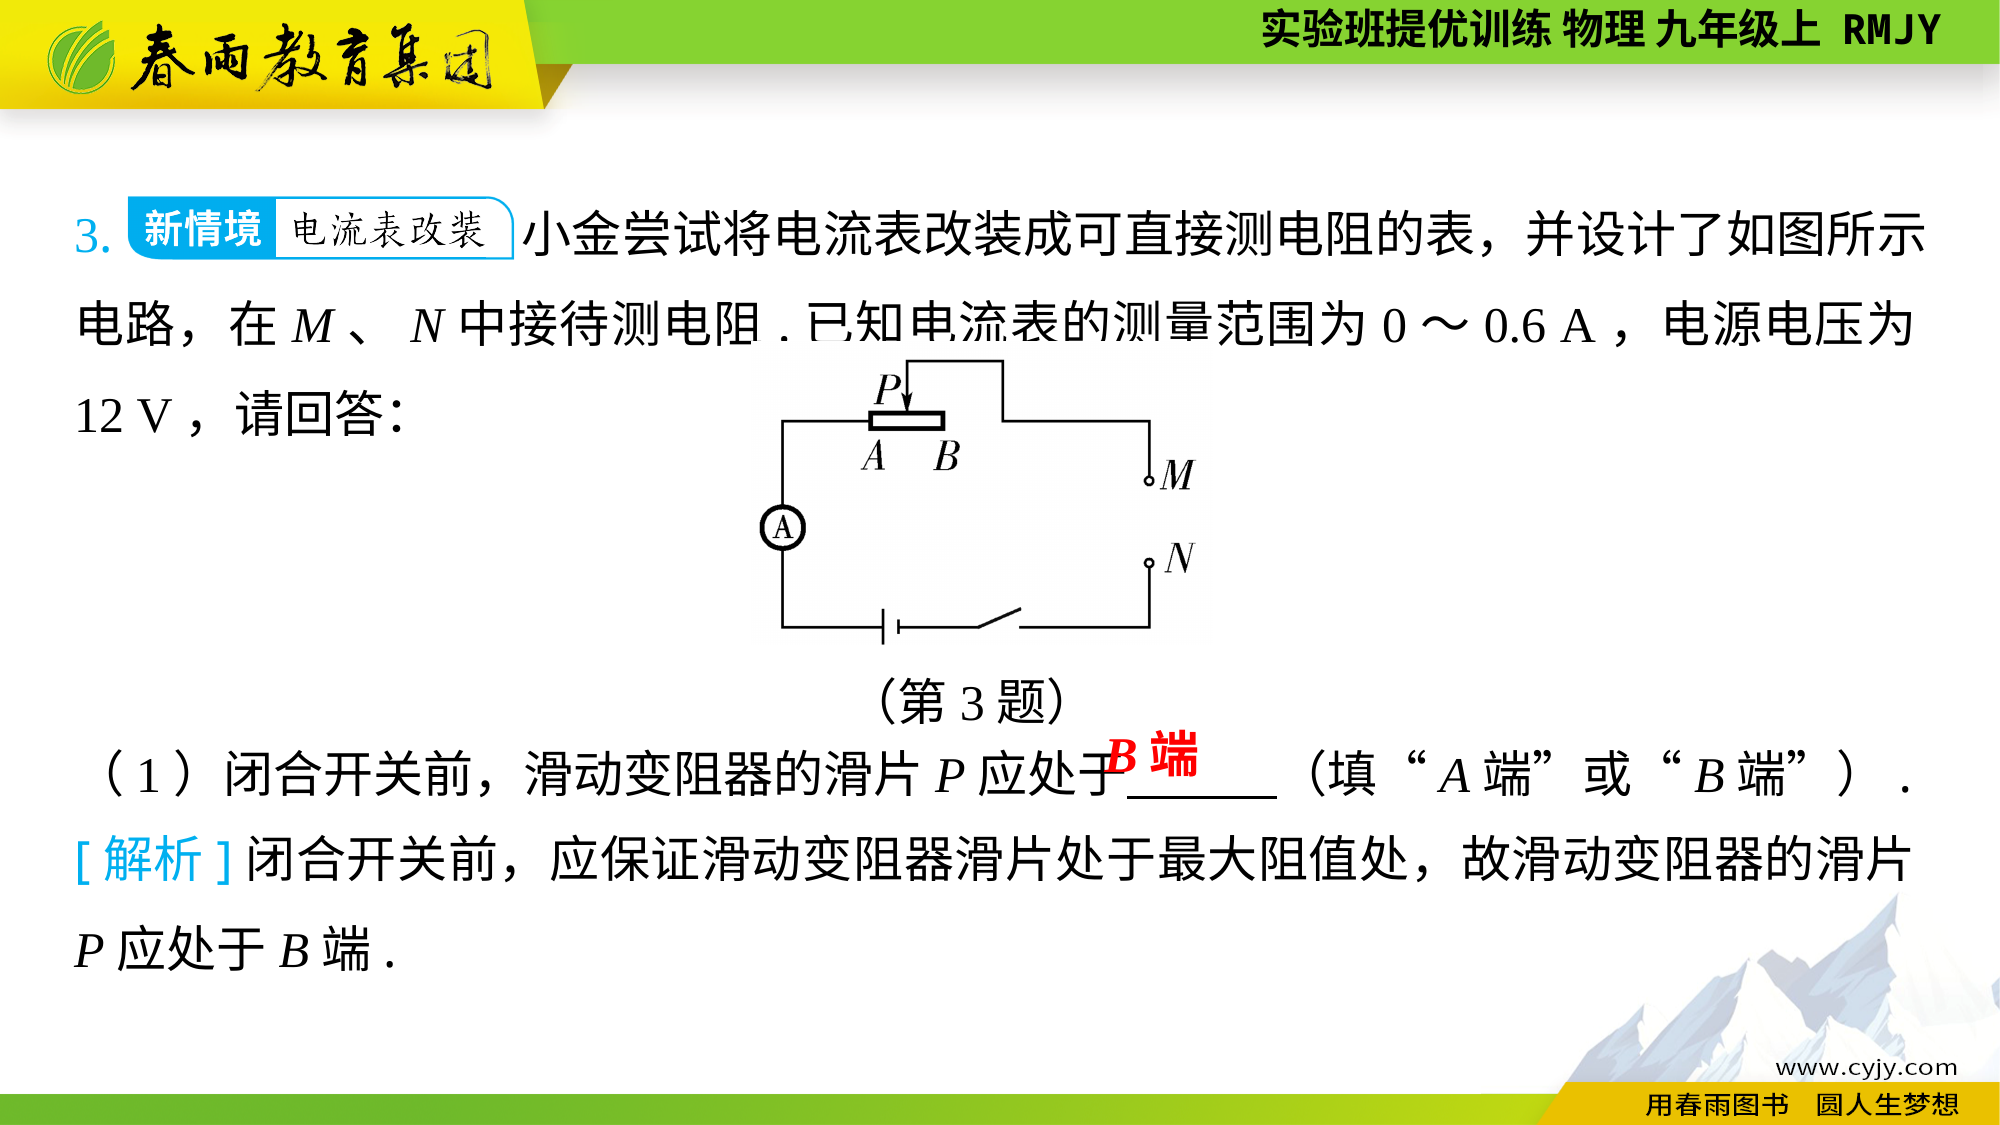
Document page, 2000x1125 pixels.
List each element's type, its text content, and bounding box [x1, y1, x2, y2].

list 3. 小金尝试将电流表改装成可直接测电阻的表，并设计了如图所示电路，在M、N中接待测电阻.已知电流表的测量范围为0～0.6 A，电源电压为12 V，请回答： （1）闭合开关前，滑动变阻器的滑片P应处于 （填“A端”或“B端”）. [59, 164, 1944, 790]
picture [0, 0, 2000, 1125]
text_box （第3题） [833, 652, 1112, 738]
text_box [解析]闭合开关前，应保证滑动变阻器滑片处于最大阻值处，故滑动变阻器的滑片P应处于B端. [59, 790, 1944, 986]
text_box B端 [1089, 714, 1265, 790]
